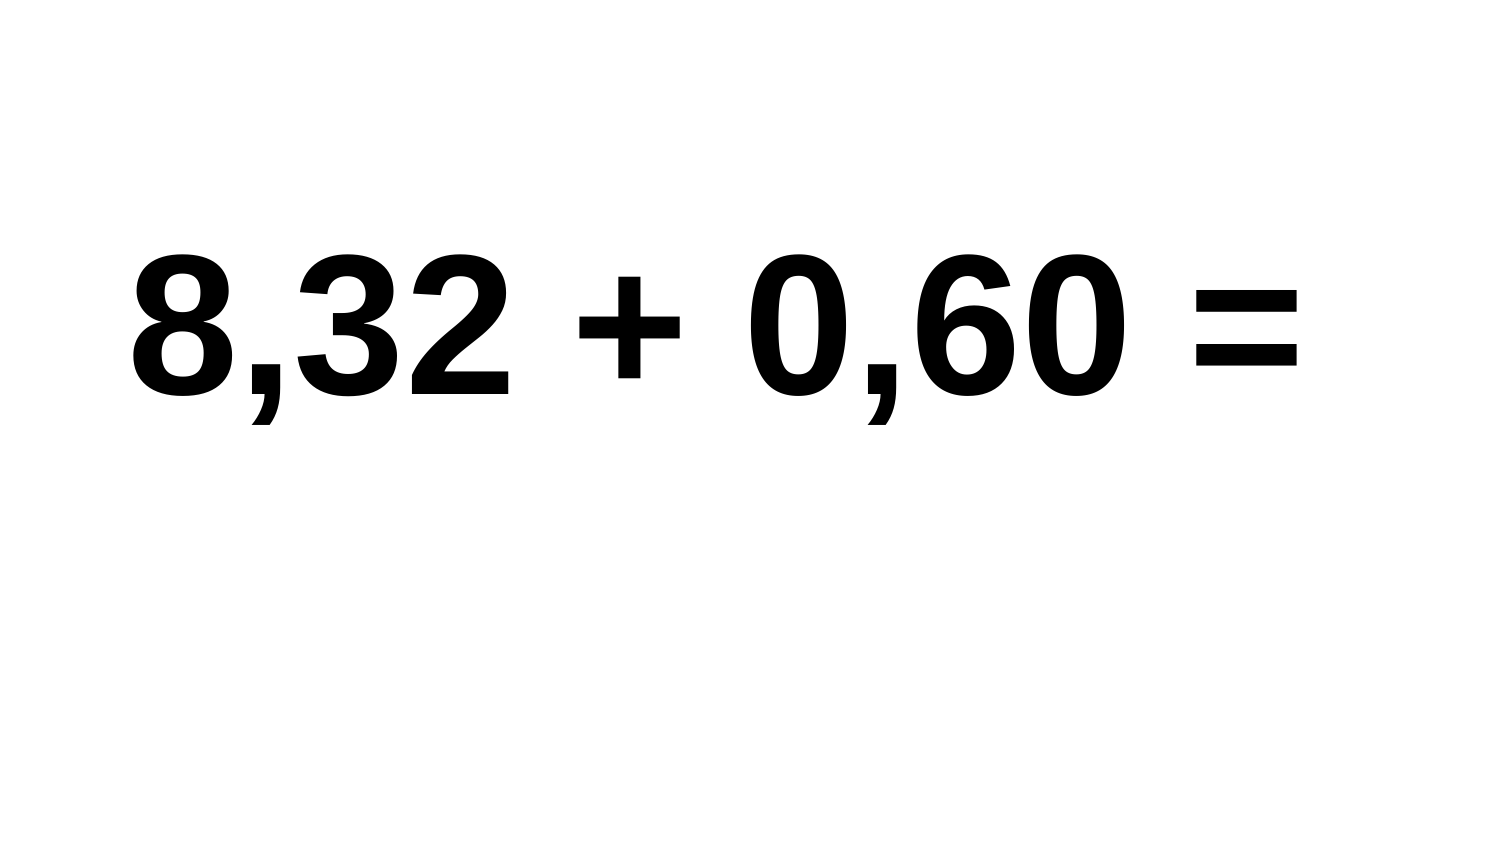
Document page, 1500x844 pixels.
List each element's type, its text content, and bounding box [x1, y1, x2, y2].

text_box 8,32 + 0,60 = [112, 259, 1388, 450]
